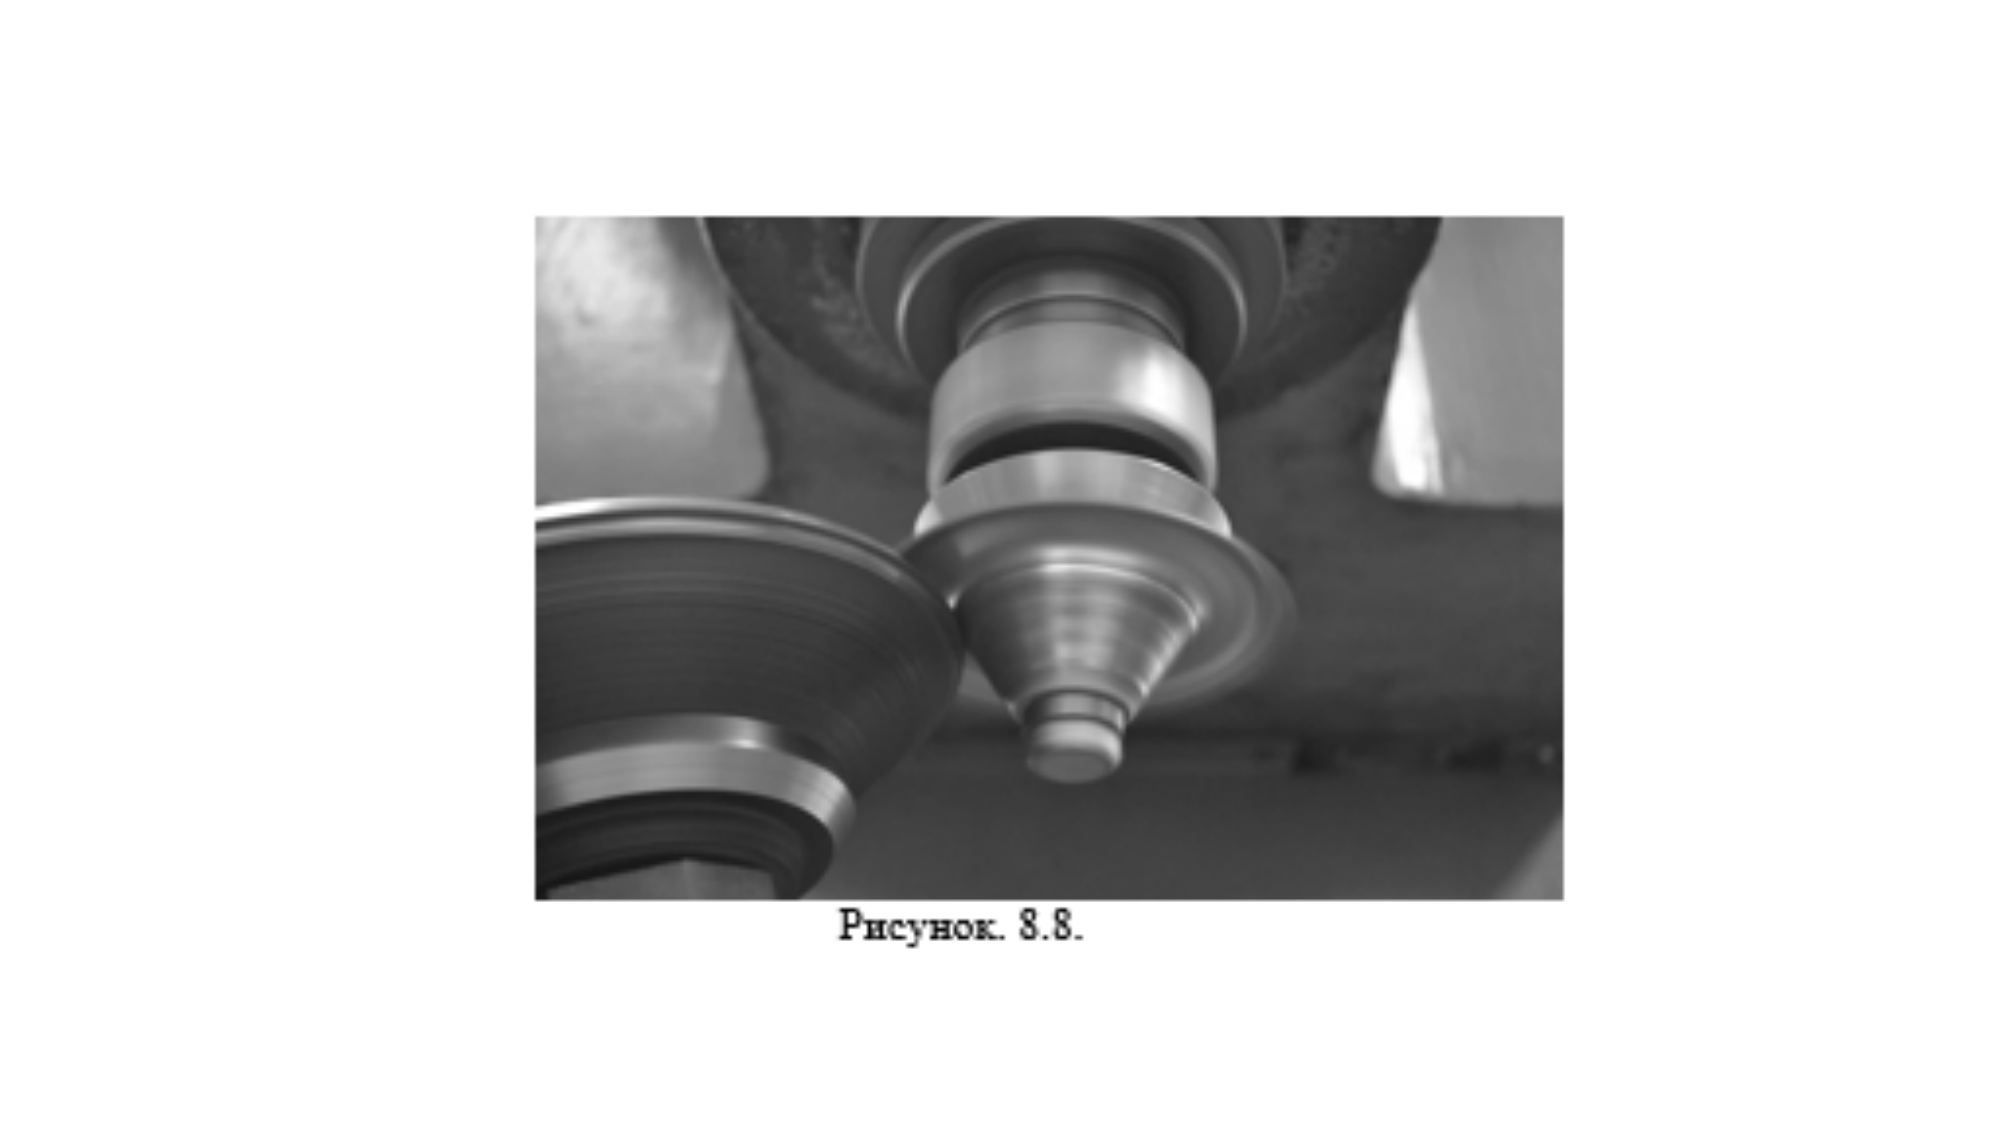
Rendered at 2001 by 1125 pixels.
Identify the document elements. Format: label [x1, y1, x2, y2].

picture [431, 171, 1612, 984]
